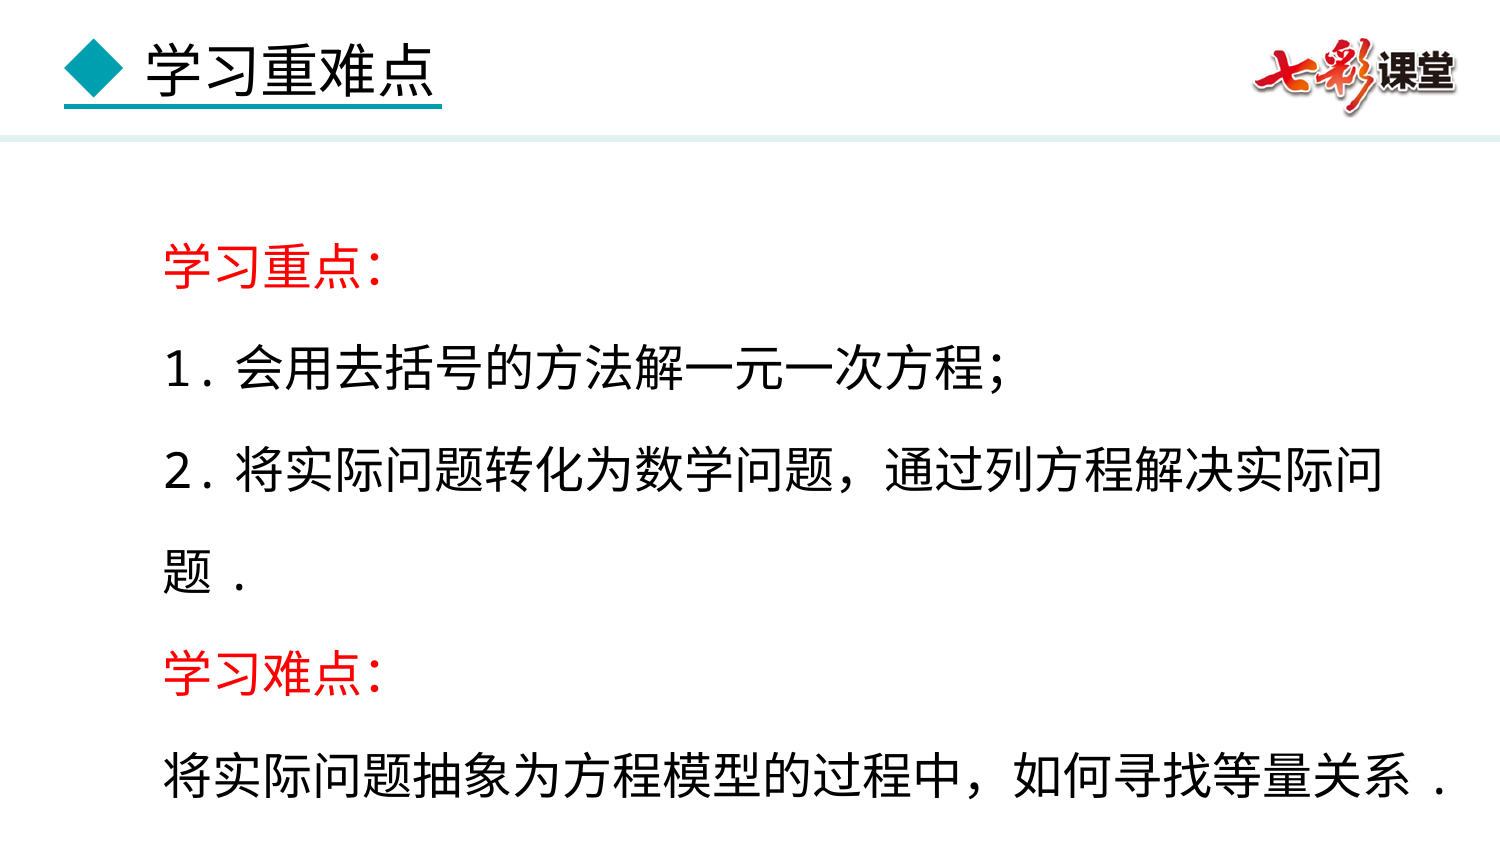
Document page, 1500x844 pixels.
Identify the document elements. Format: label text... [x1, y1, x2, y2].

text_box 学习重点： 1.会用去括号的方法解一元一次方程； 2.将实际问题转化为数学问题，通过列方程解决实际问题. 学习难点： 将实际问题抽象为方程模型的过程中，如何寻找等量关系. [147, 185, 1488, 813]
picture [1249, 32, 1461, 118]
